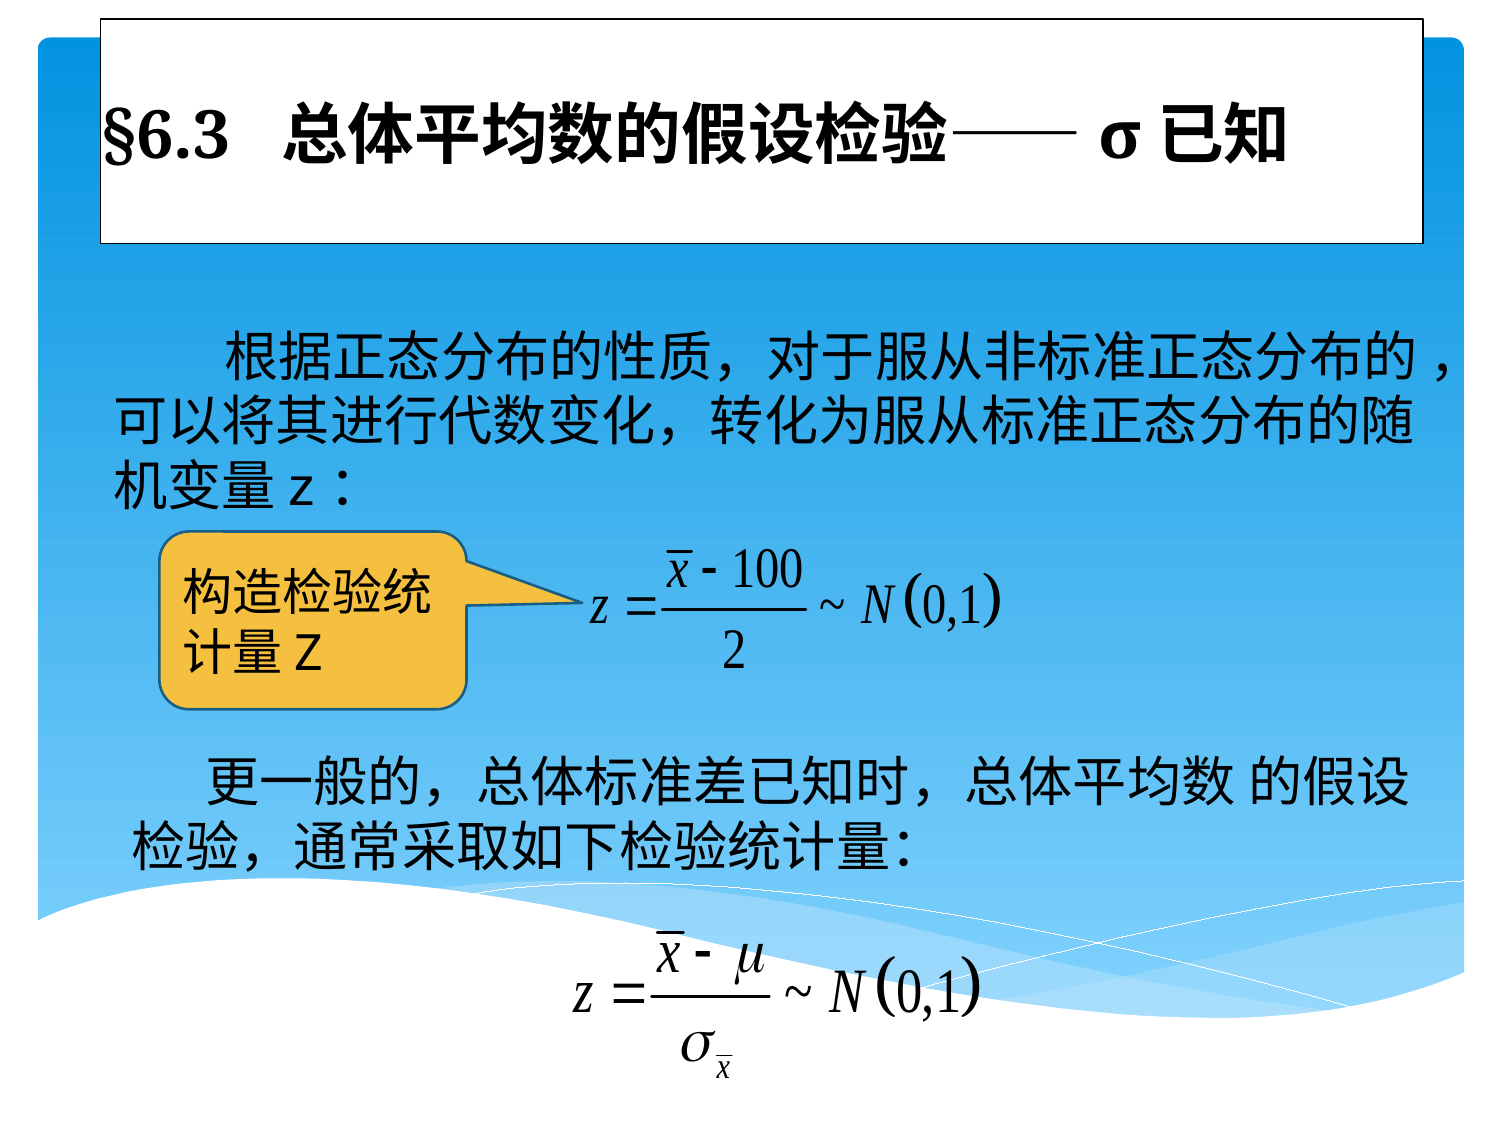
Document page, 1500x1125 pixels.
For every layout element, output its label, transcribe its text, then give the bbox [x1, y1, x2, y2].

text_box 更一般的，总体标准差已知时，总体平均数 的假设检验，通常采取如下检验统计量： [116, 739, 1452, 885]
text_box 根据正态分布的性质，对于服从非标准正态分布的 ，可以将其进行代数变化，转化为服从标准正态分布的随机变量z： [98, 314, 1469, 524]
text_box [560, 904, 987, 1095]
text_box 构造检验统计量Z [158, 530, 572, 711]
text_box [578, 526, 1011, 681]
title §6.3 总体平均数的假设检验——σ已知 [100, 19, 1424, 244]
